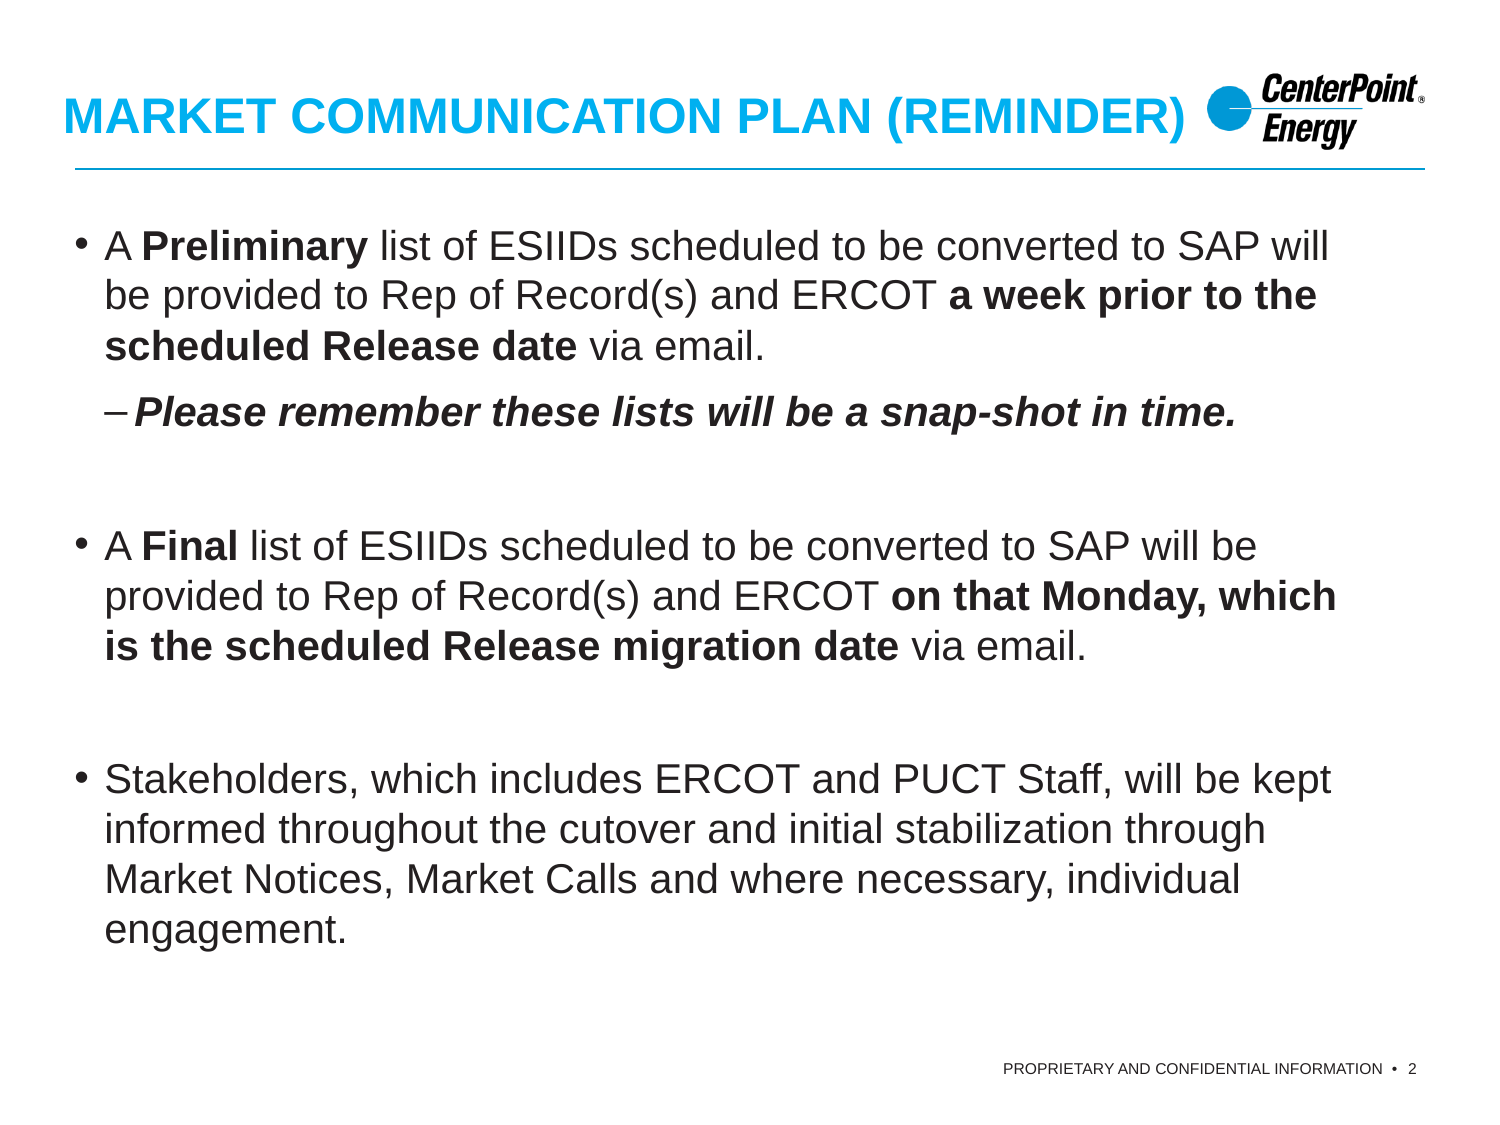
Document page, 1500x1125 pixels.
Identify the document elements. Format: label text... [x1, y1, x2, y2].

slide_number 2 [1393, 1051, 1448, 1086]
title MARKET COMMUNICATION PLAN (REMINDER) [47, 50, 1210, 177]
picture [1210, 73, 1425, 150]
list A Preliminary list of ESIIDs scheduled to be converted to SAP will be provided to Rep of Record(s) and ERCOT a week prior to the scheduled Release date via email. Please remember these lists will be a snap-shot in time. A Final list of ESIIDs scheduled to be converted to SAP will be provided to Rep of Record(s) and ERCOT on that Monday, which is the scheduled Release migration date via email. Stakeholders, which includes ERCOT and PUCT Staff, will be kept informed throughout the cutover and initial stabilization through Market Notices, Market Calls and where necessary, individual engagement. [59, 210, 1376, 1013]
